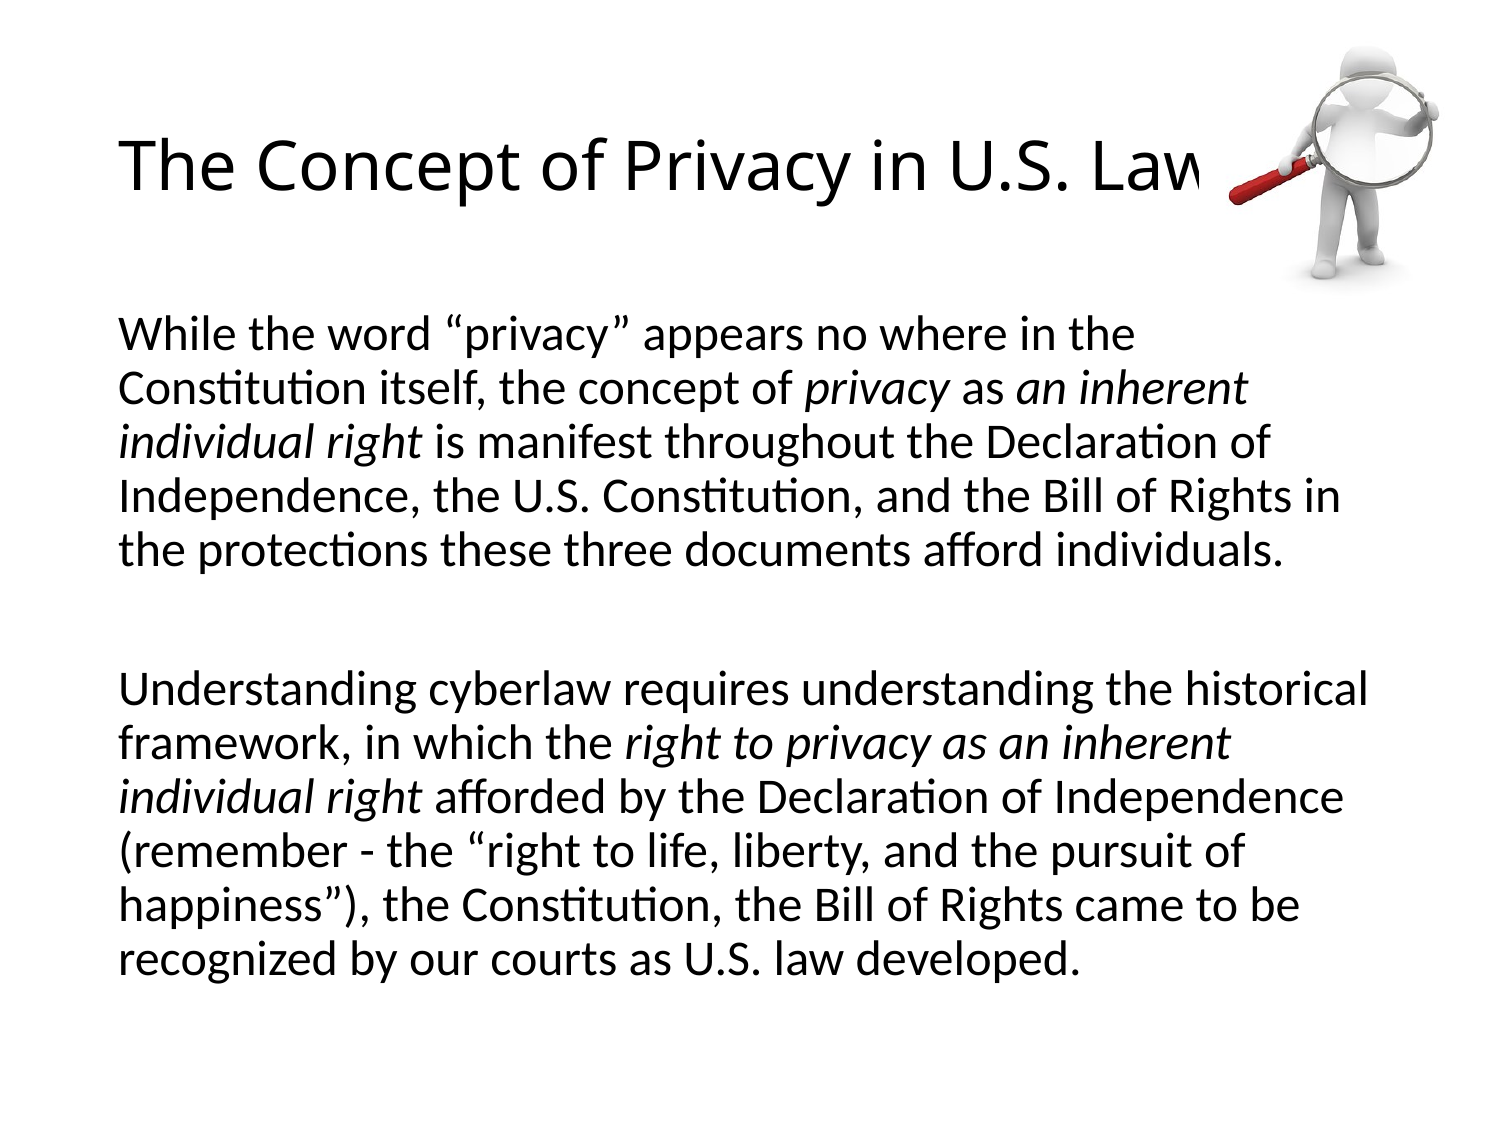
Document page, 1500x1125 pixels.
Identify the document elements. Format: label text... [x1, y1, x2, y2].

title The Concept of Privacy in U.S. Law [102, 59, 1199, 278]
list While the word “privacy” appears no where in the Constitution itself, the concept of privacy as an inherent individual right is manifest throughout the Declaration of Independence, the U.S. Constitution, and the Bill of Rights in the protections these three documents afford individuals. Understanding cyberlaw requires understanding the historical framework, in which the right to privacy as an inherent individual right afforded by the Declaration of Independence (remember - the “right to life, liberty, and the pursuit of happiness”), the Constitution, the Bill of Rights came to be recognized by our courts as U.S. law developed. [102, 299, 1398, 1014]
picture [1199, 27, 1481, 310]
